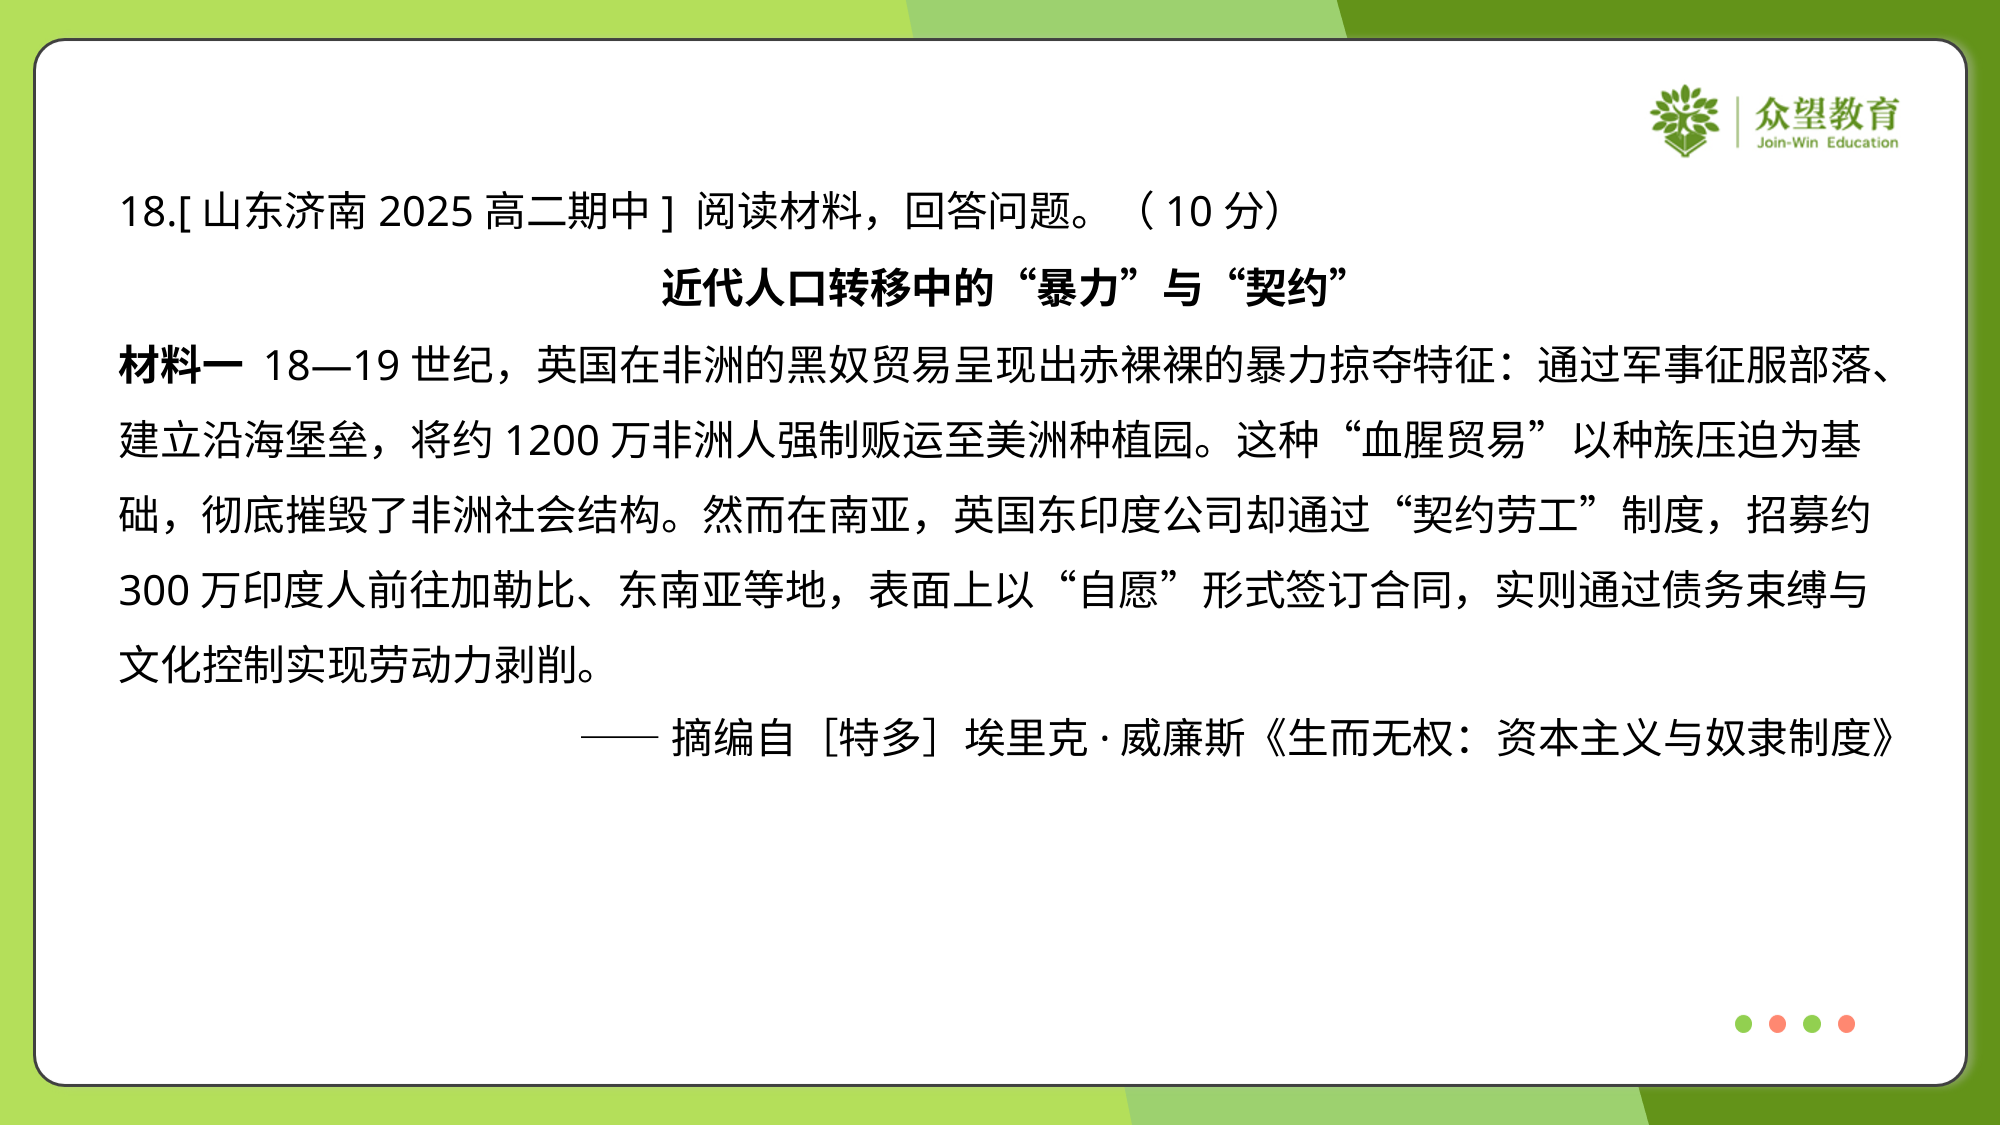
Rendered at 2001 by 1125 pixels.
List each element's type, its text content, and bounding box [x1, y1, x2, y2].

text_box 18.[山东济南2025高二期中] 阅读材料，回答问题。（10分） 近代人口转移中的“暴力”与“契约” 材料一 18—19世纪，英国在非洲的黑奴贸易呈现出赤裸裸的暴力掠夺特征：通过军事征服部落、 建立沿海堡垒，将约1200万非洲人强制贩运至美洲种植园。这种“血腥贸易”以种族压迫为基 础，彻底摧毁了非洲社会结构。然而在南亚，英国东印度公司却通过“契约劳工”制度，招募约 300万印度人前往加勒比、东南亚等地，表面上以“自愿”形式签订合同，实则通过债务束缚与 文化控制实现劳动力剥削。 ——摘编自［特多］埃里克·威廉斯《生而无权：资本主义与奴隶制度》 [118, 159, 1883, 755]
picture [0, 0, 2000, 1125]
